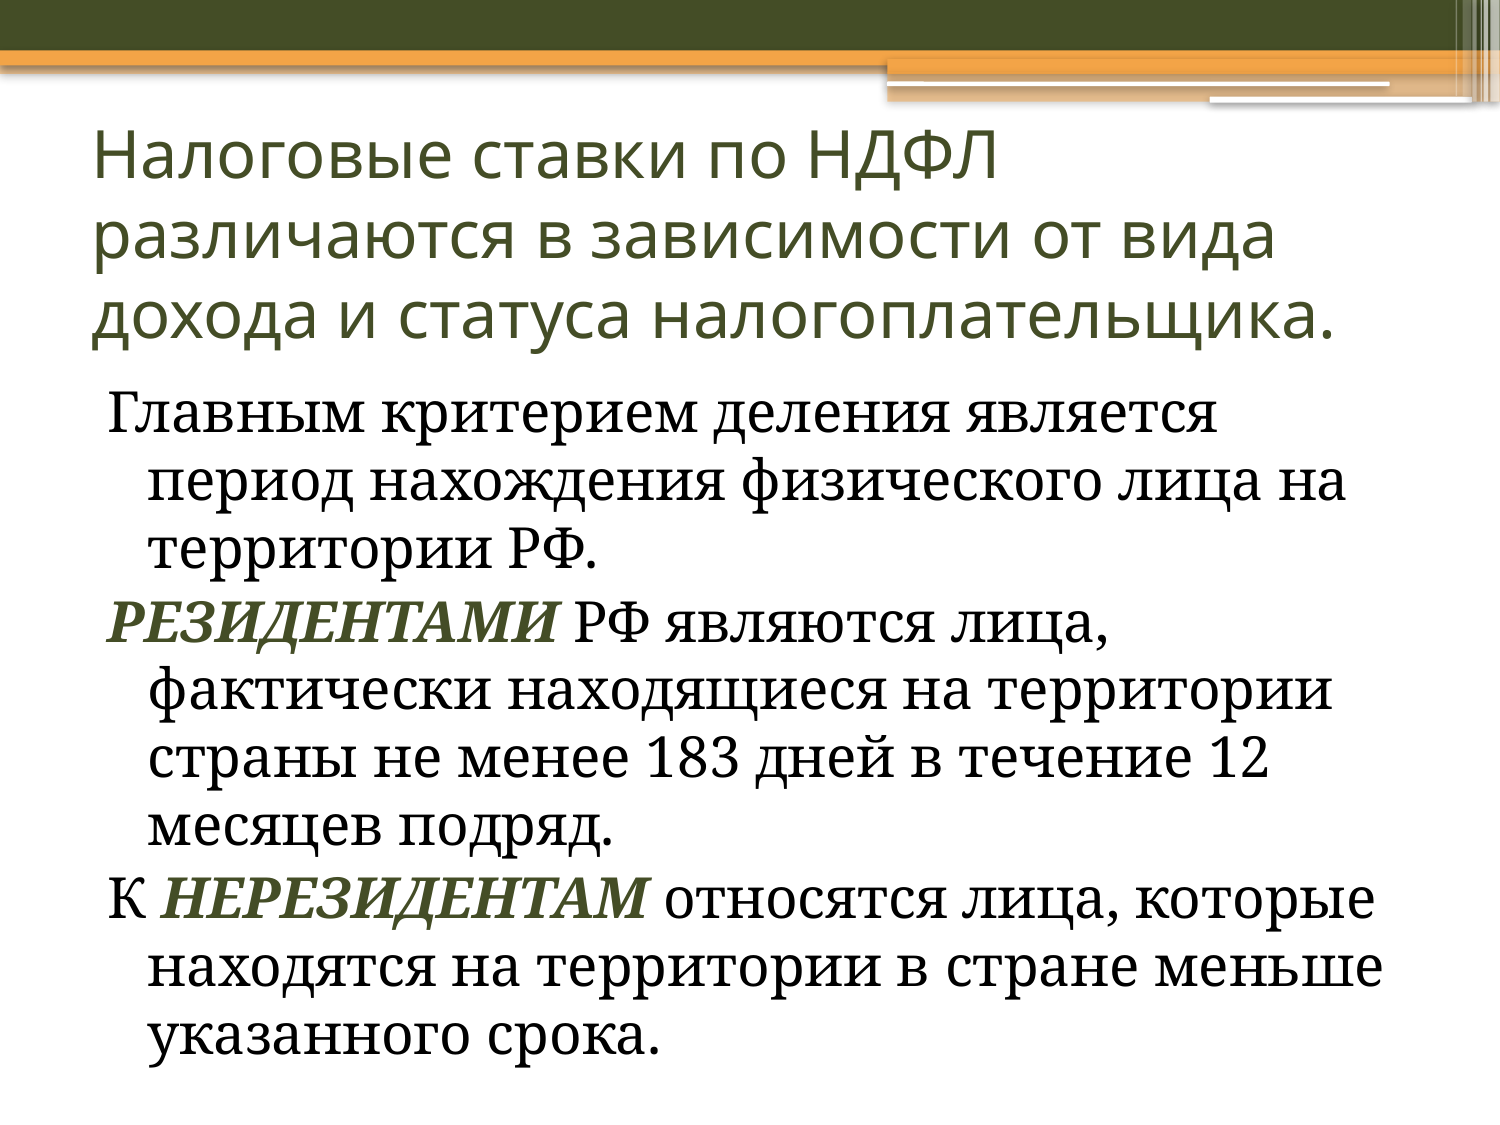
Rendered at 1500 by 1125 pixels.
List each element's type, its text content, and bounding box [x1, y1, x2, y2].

list Главным критерием деления является период нахождения физического лица на территории РФ. РЕЗИДЕНТАМИ РФ являются лица, фактически находящиеся на территории страны не менее 183 дней в течение 12 месяцев подряд. К НЕРЕЗИДЕНТАМ относятся лица, которые находятся на территории в стране меньше указанного срока. [75, 368, 1425, 1079]
title Налоговые ставки по НДФЛ различаются в зависимости от вида дохода и статуса налогоплательщика. [76, 113, 1427, 350]
